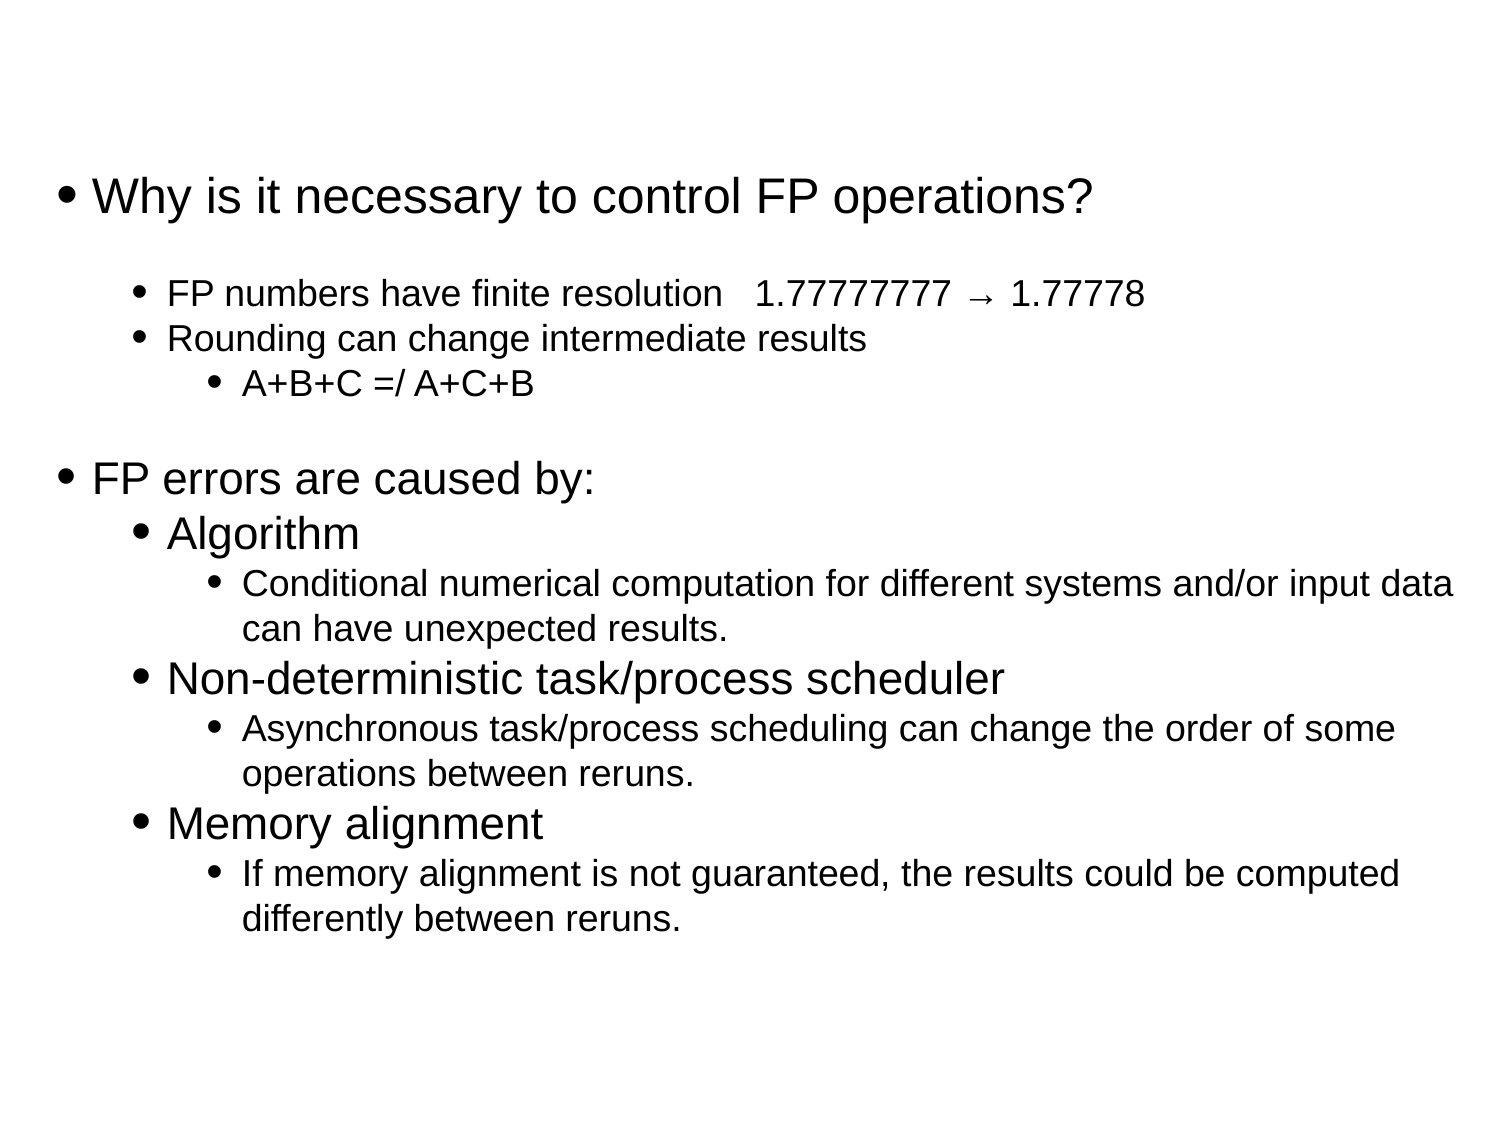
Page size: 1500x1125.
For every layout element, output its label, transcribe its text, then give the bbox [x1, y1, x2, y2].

text_box Why is it necessary to control FP operations? FP numbers have finite resolution 1.77777777 → 1.77778 Rounding can change intermediate results A+B+C =/ A+C+B FP errors are caused by: Algorithm Conditional numerical computation for different systems and/or input data can have unexpected results. Non-deterministic task/process scheduler Asynchronous task/process scheduling can change the order of some operations between reruns. Memory alignment If memory alignment is not guaranteed, the results could be computed differently between reruns. [2, 156, 1500, 908]
